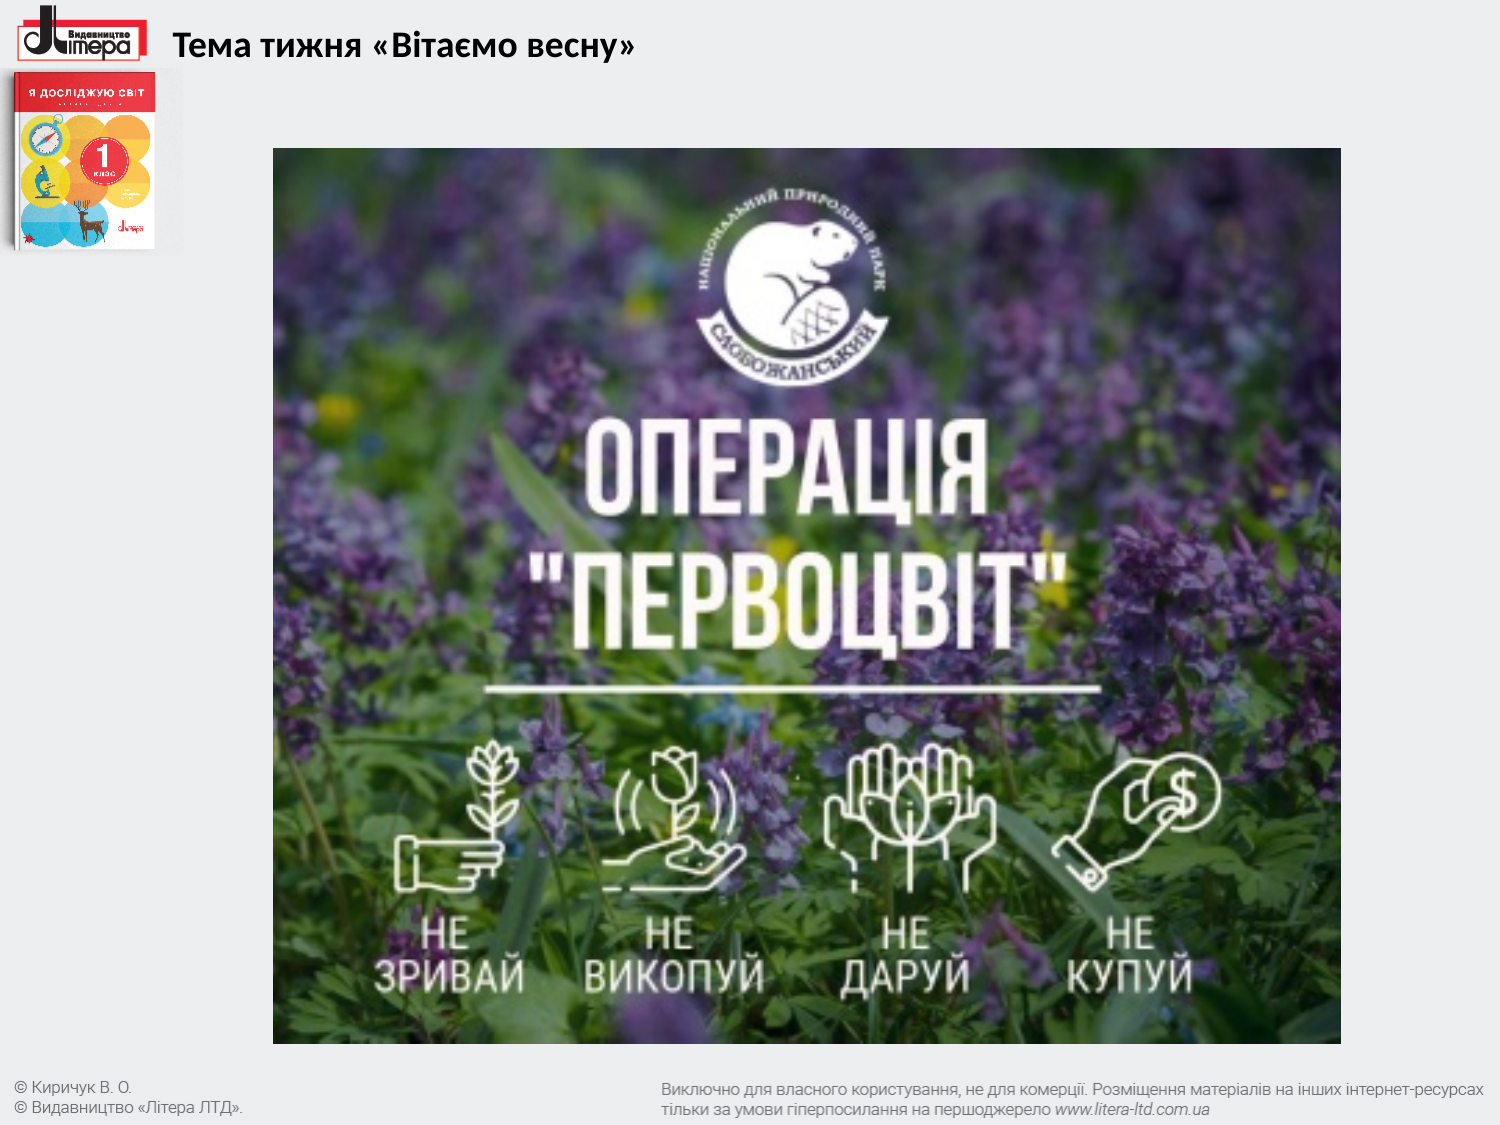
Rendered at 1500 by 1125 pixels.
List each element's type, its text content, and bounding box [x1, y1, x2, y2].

picture [0, 0, 1500, 1125]
text_box Тема тижня «Вітаємо весну» [158, 12, 916, 73]
